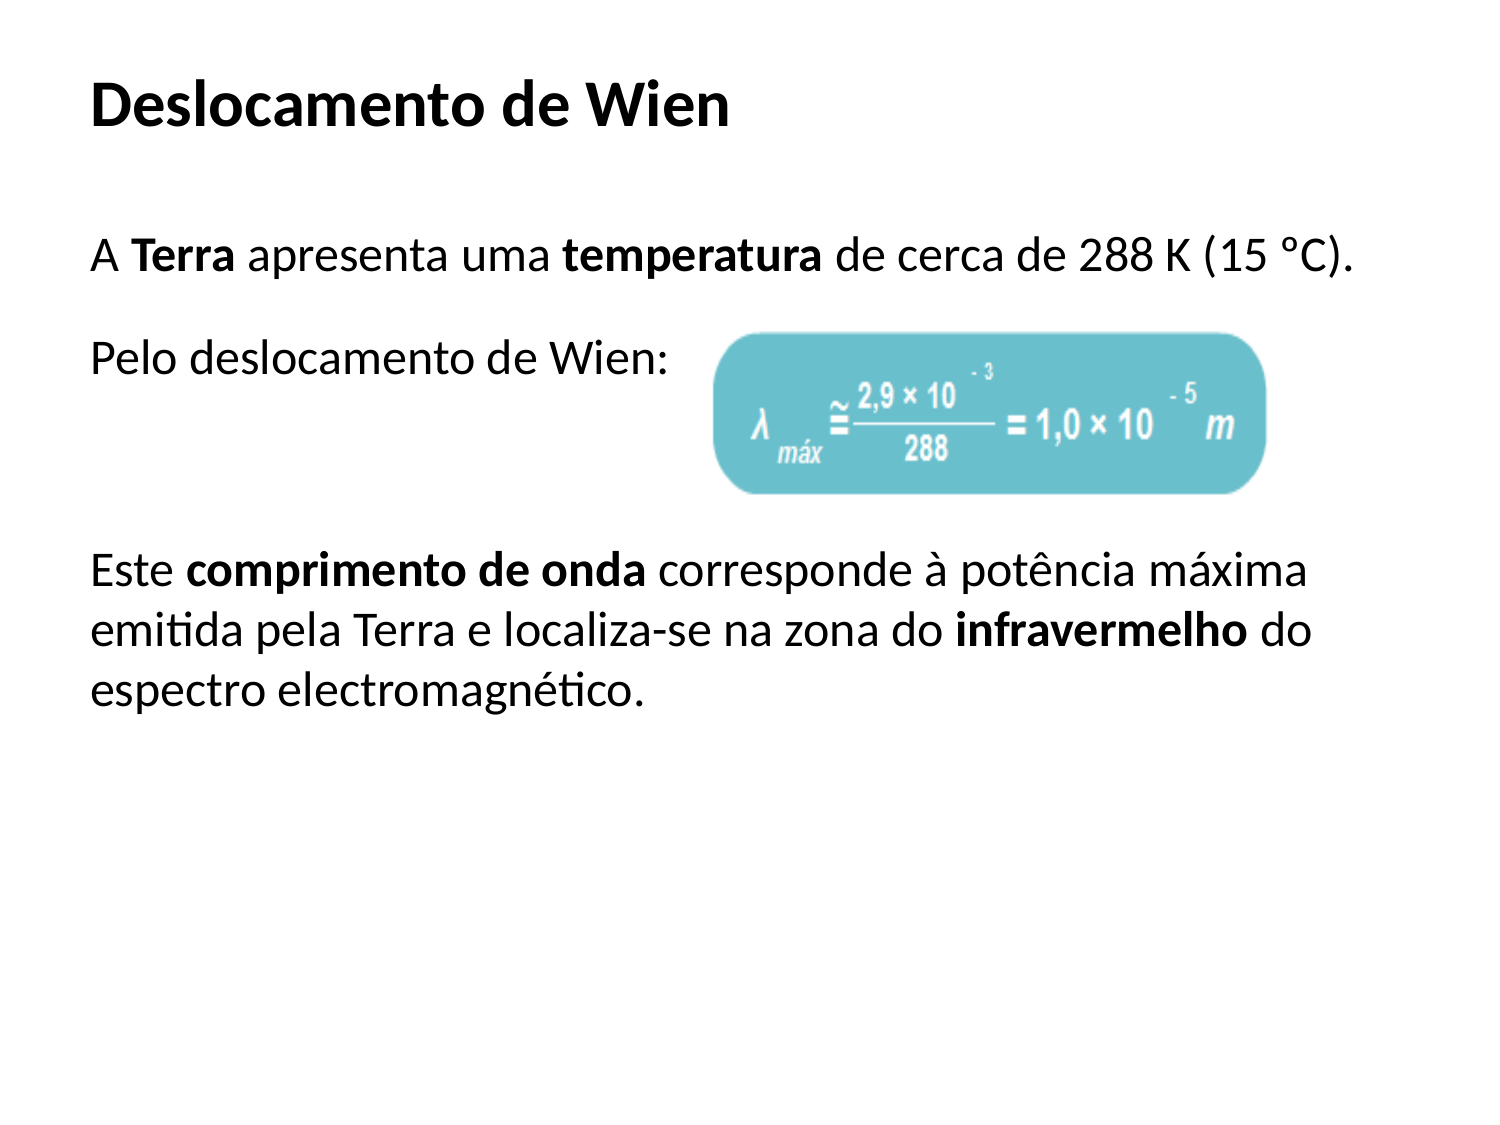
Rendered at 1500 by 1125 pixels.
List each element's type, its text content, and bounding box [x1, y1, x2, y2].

text_box Deslocamento de Wien [74, 45, 1425, 207]
picture [708, 330, 1270, 503]
text_box A Terra apresenta uma temperatura de cerca de 288 K (15 ºC). Pelo deslocamento de Wien: Este comprimento de onda corresponde à potência máxima emitida pela Terra e localiza-se na zona do infravermelho do espectro electromagnético. [74, 207, 1425, 1005]
